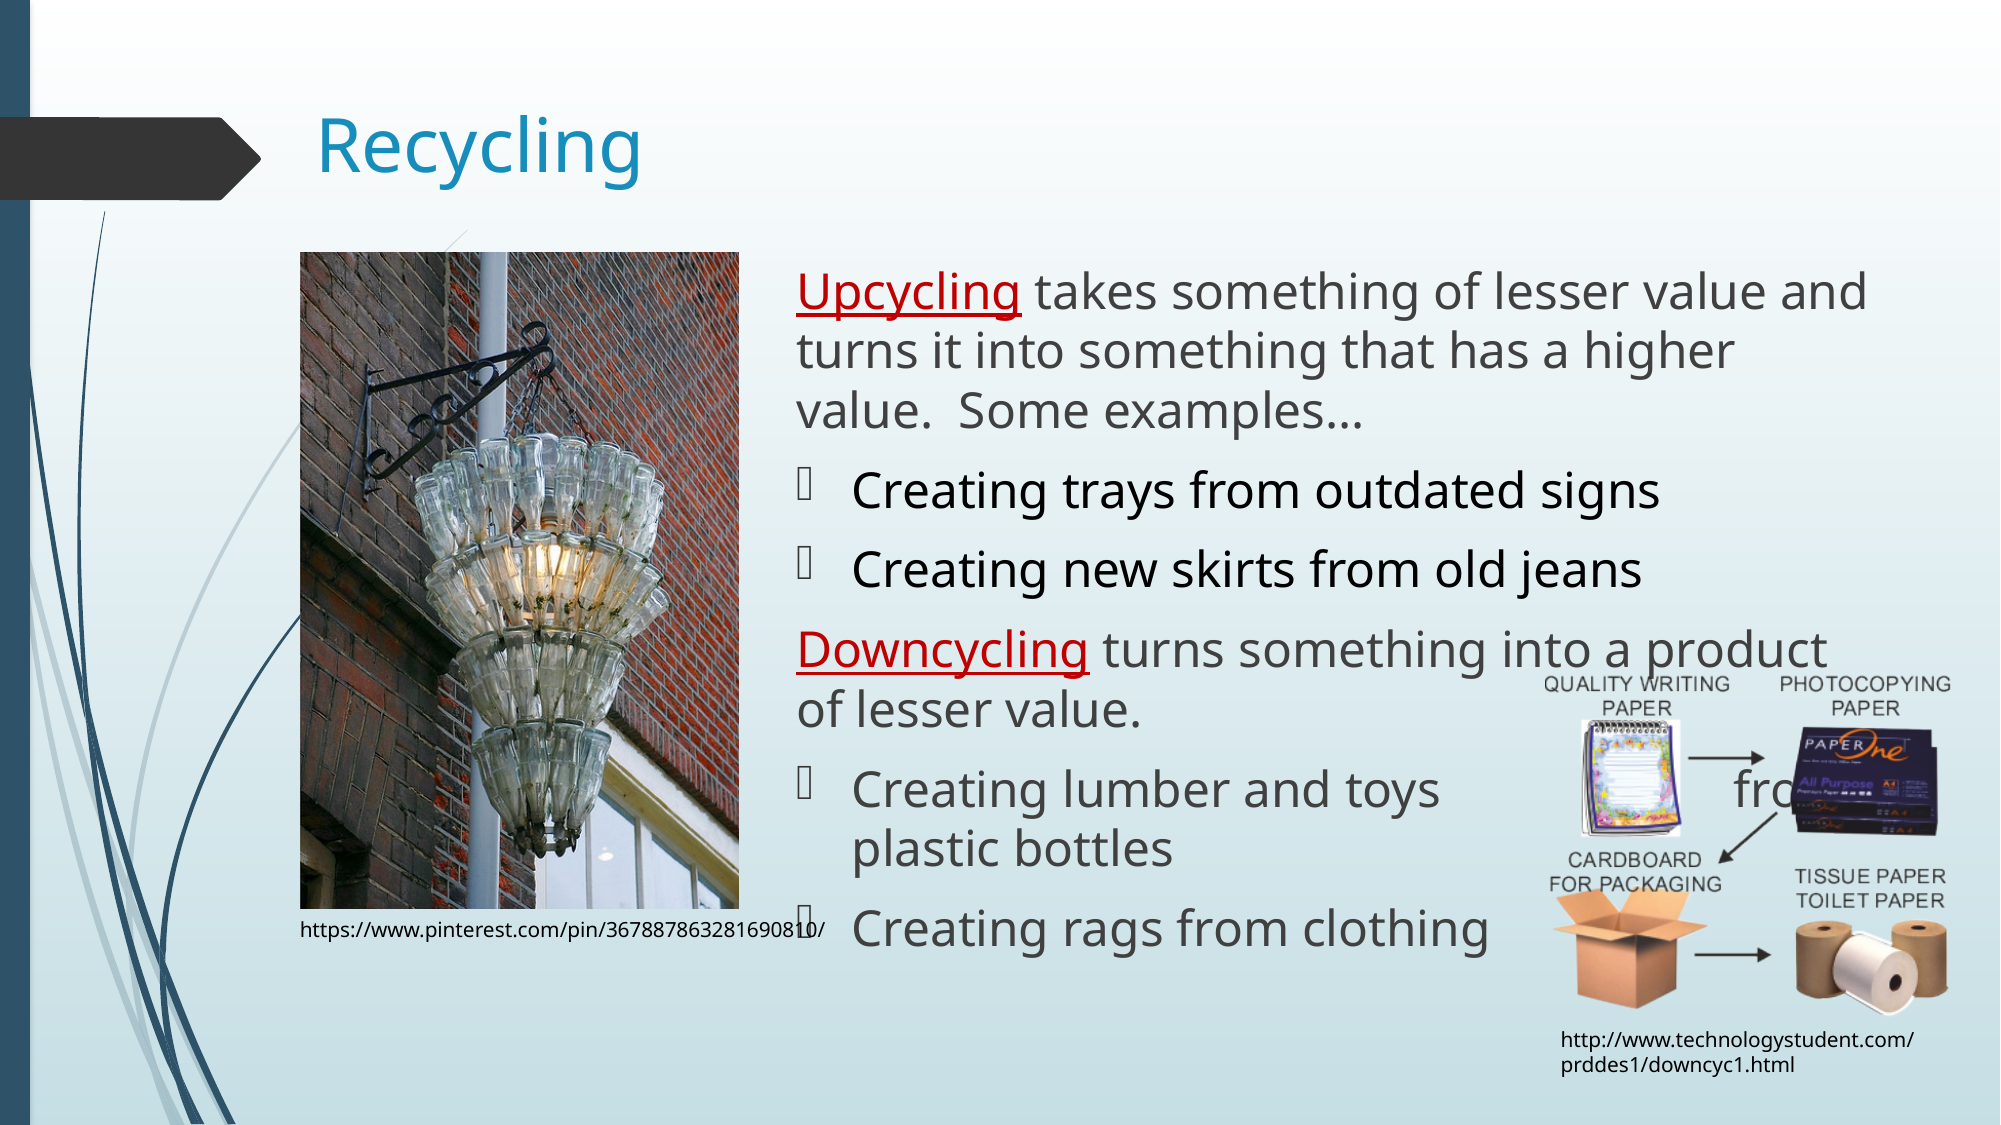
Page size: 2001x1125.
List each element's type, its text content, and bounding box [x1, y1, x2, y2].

title Recycling [300, 90, 1888, 313]
picture [299, 252, 739, 909]
picture [1545, 673, 1952, 1020]
list Upcycling takes something of lesser value and turns it into something that has a higher value. Some examples… Creating trays from outdated signs Creating new skirts from old jeans Downcycling turns something into a product of lesser value. Creating lumber and toys from plastic bottles Creating rags from clothing [780, 252, 1888, 970]
text_box http://www.technologystudent.com/prddes1/downcyc1.html [1545, 1018, 1965, 1084]
text_box https://www.pinterest.com/pin/367887863281690810/ [285, 909, 841, 949]
